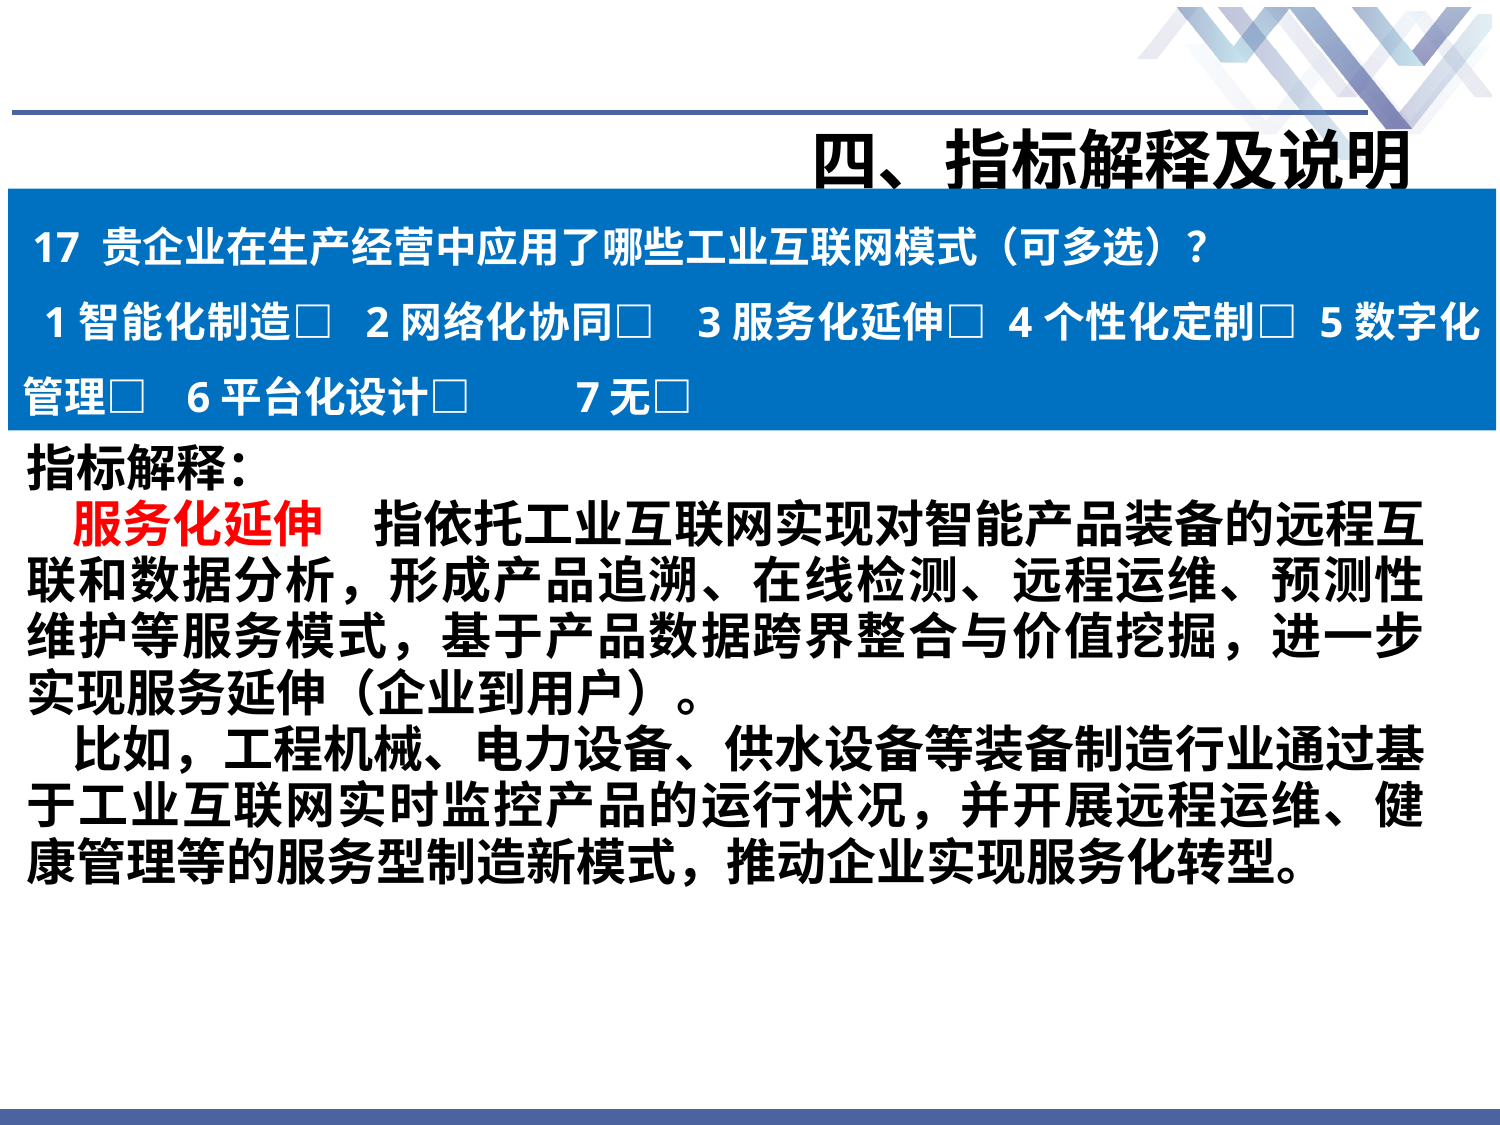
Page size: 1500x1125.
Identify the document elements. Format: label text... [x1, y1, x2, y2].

list 指标解释： 服务化延伸 指依托工业互联网实现对智能产品装备的远程互联和数据分析，形成产品追溯、在线检测、远程运维、预测性维护等服务模式，基于产品数据跨界整合与价值挖掘，进一步实现服务延伸（企业到用户）。 比如，工程机械、电力设备、供水设备等装备制造行业通过基于工业互联网实时监控产品的运行状况，并开展远程运维、健康管理等的服务型制造新模式，推动企业实现服务化转型。 [11, 432, 1440, 1125]
title 四、指标解释及说明 [76, 111, 1427, 188]
picture [1056, 7, 1492, 160]
text_box 17 贵企业在生产经营中应用了哪些工业互联网模式（可多选）？ 1智能化制造□ 2网络化协同□ 3服务化延伸□ 4个性化定制□ 5数字化管理□ 6平台化设计□ 7无□ [8, 188, 1497, 431]
